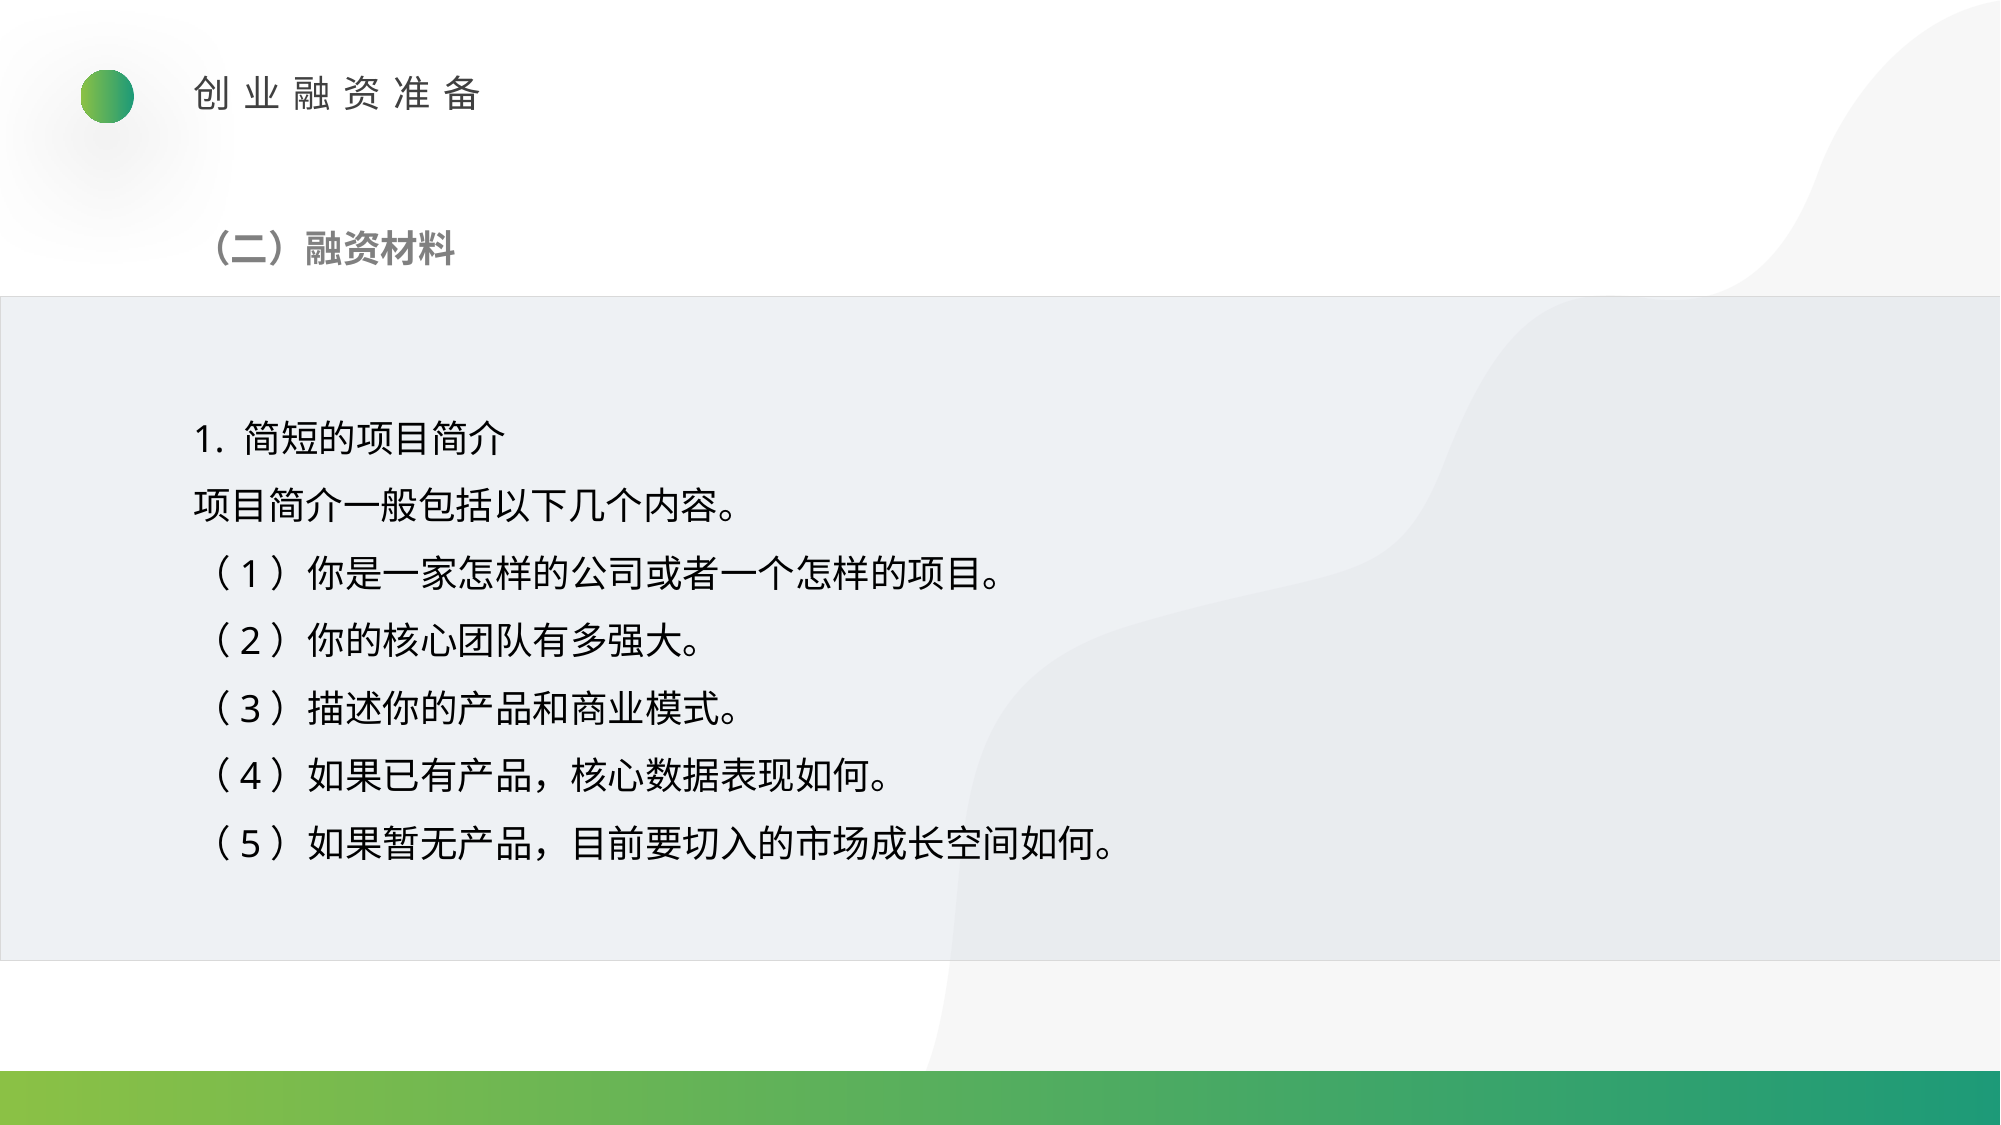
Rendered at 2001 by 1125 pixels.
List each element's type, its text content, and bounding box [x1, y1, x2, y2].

text_box 创业融资准备 [178, 62, 965, 123]
text_box （二）融资材料 [178, 217, 983, 278]
text_box [0, 295, 2000, 961]
text_box 1. 简短的项目简介 项目简介一般包括以下几个内容。 （1）你是一家怎样的公司或者一个怎样的项目。 （2）你的核心团队有多强大。 （3）描述你的产品和商业模式。 （4）如果已有产品，核心数据表现如何。 （5）如果暂无产品，目前要切入的市场成长空间如何。 [178, 384, 1846, 872]
